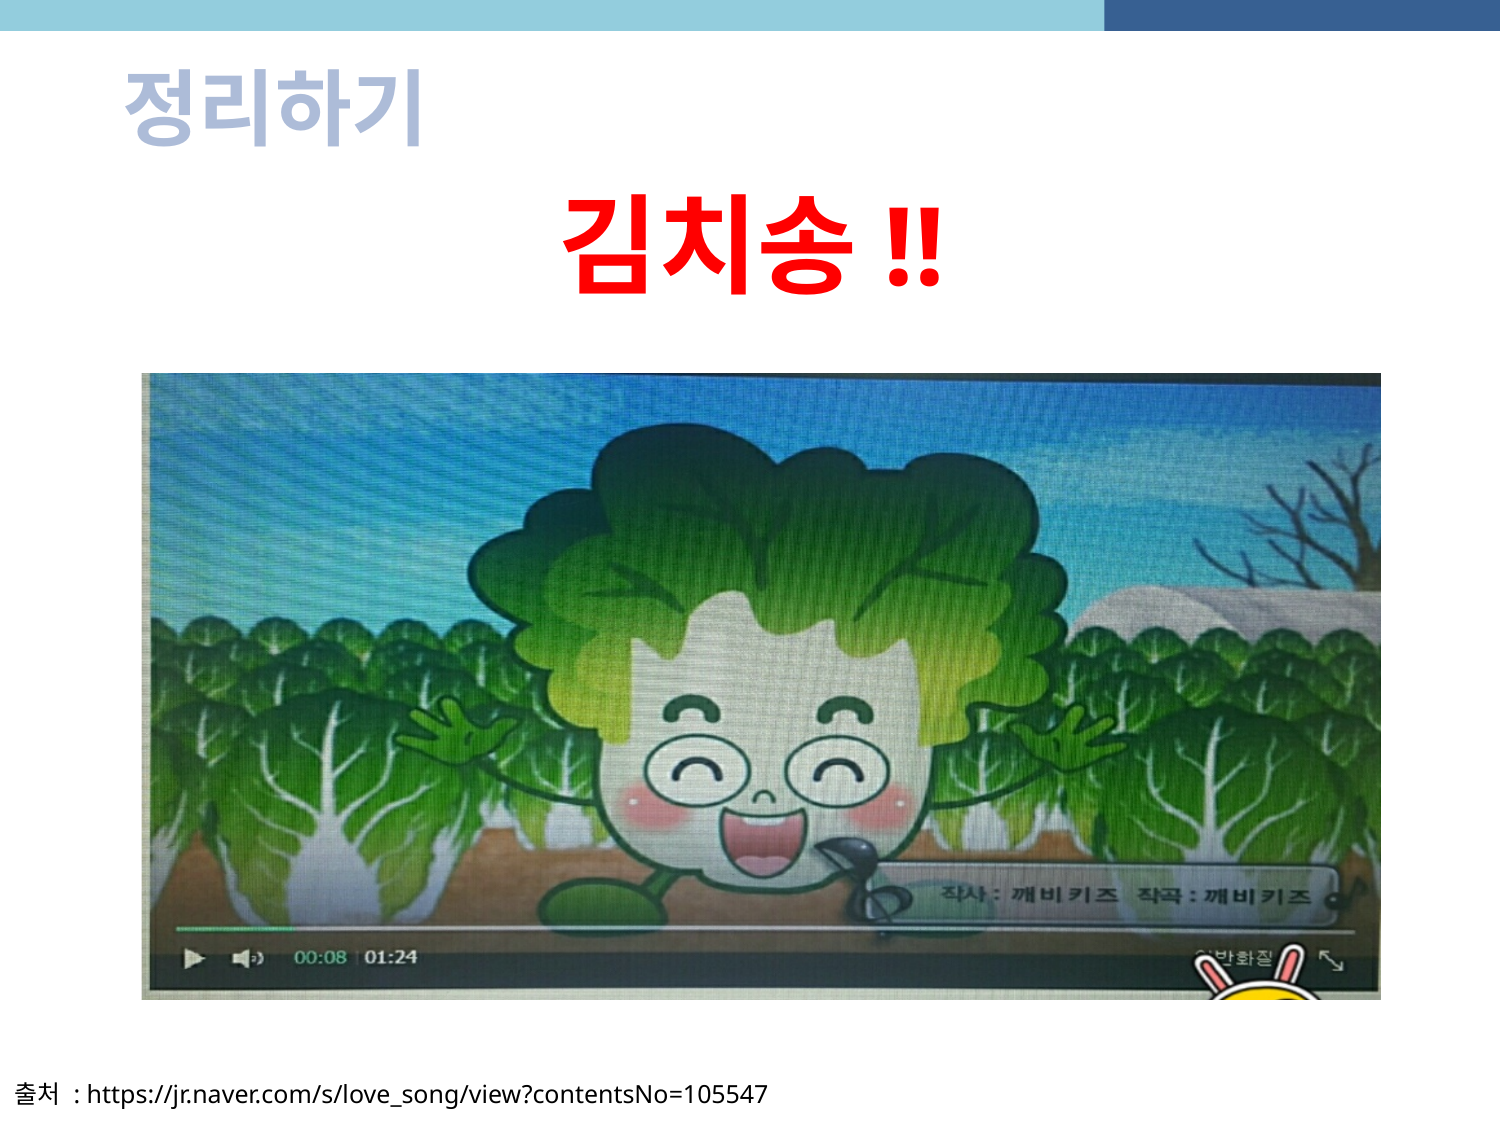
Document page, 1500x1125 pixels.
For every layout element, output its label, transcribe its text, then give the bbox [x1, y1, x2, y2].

text_box 김치송!! [2, 169, 1500, 315]
text_box 출처 : https://jr.naver.com/s/love_song/view?contentsNo=105547 [0, 1071, 898, 1116]
text_box [0, 0, 1102, 33]
text_box 정리하기 [107, 48, 486, 164]
text_box [1102, 0, 1500, 33]
picture [141, 373, 1382, 1000]
